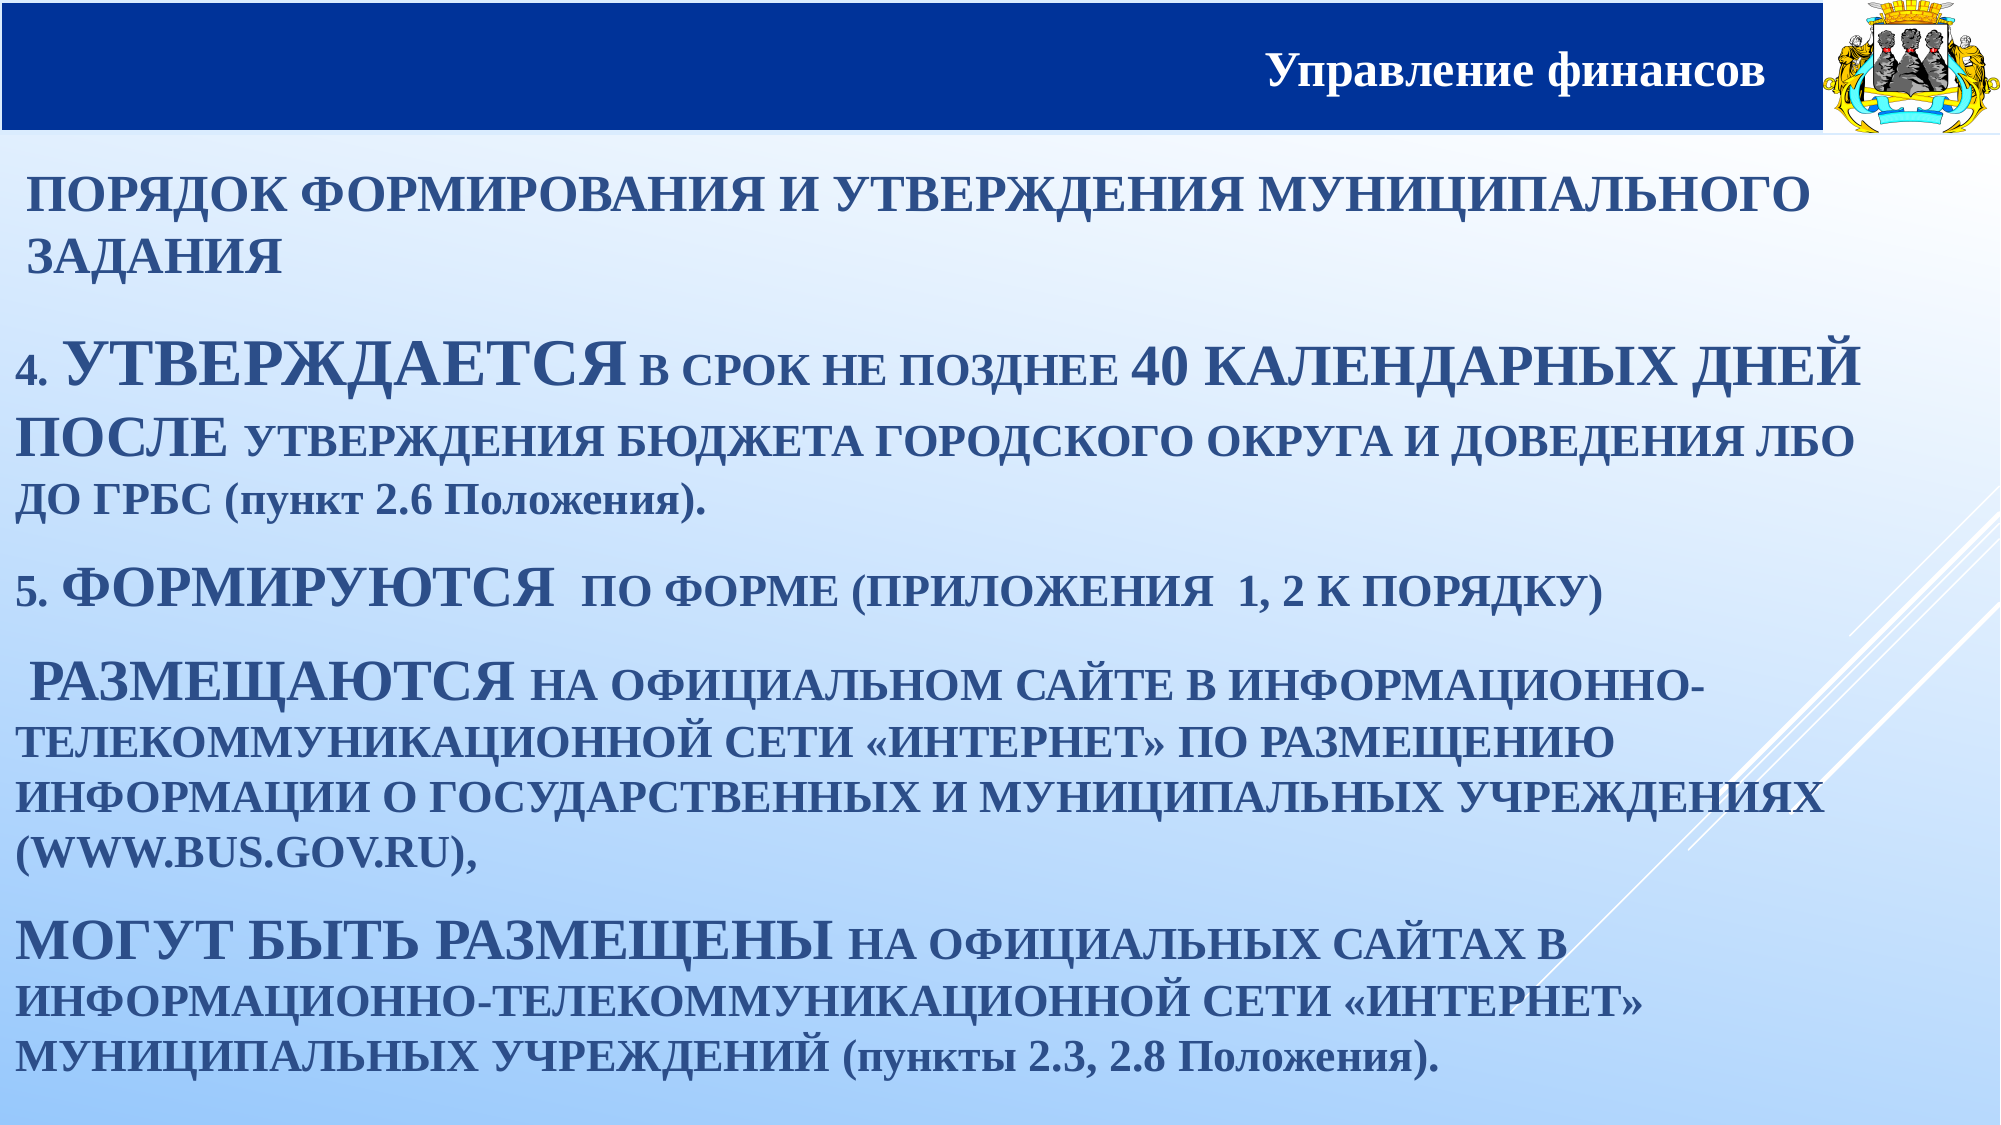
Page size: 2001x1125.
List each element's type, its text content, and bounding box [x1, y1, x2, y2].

list 4. УТВЕРЖДАЕТСЯ В СРОК НЕ ПОЗДНЕЕ 40 КАЛЕНДАРНЫХ ДНЕЙ ПОСЛЕ УТВЕРЖДЕНИЯ БЮДЖЕТА ГОРОДСКОГО ОКРУГА И ДОВЕДЕНИЯ ЛБО ДО ГРБС (пункт 2.6 Положения). 5. ФОРМИРУЮТСЯ ПО ФОРМЕ (ПРИЛОЖЕНИЯ 1, 2 К ПОРЯДКУ) РАЗМЕЩАЮТСЯ НА ОФИЦИАЛЬНОМ САЙТЕ В ИНФОРМАЦИОННО-ТЕЛЕКОММУНИКАЦИОННОЙ СЕТИ «ИНТЕРНЕТ» ПО РАЗМЕЩЕНИЮ ИНФОРМАЦИИ О ГОСУДАРСТВЕННЫХ И МУНИЦИПАЛЬНЫХ УЧРЕЖДЕНИЯХ (WWW.BUS.GOV.RU), МОГУТ БЫТЬ РАЗМЕЩЕНЫ НА ОФИЦИАЛЬНЫХ САЙТАХ В ИНФОРМАЦИОННО-ТЕЛЕКОММУНИКАЦИОННОЙ СЕТИ «ИНТЕРНЕТ» МУНИЦИПАЛЬНЫХ УЧРЕЖДЕНИЙ (пункты 2.3, 2.8 Положения). [0, 311, 1970, 1094]
text_box Управление финансов [0, 0, 1823, 134]
picture [1823, 0, 2000, 134]
title Порядок формирования и утверждения муниципального задания [11, 132, 1989, 312]
